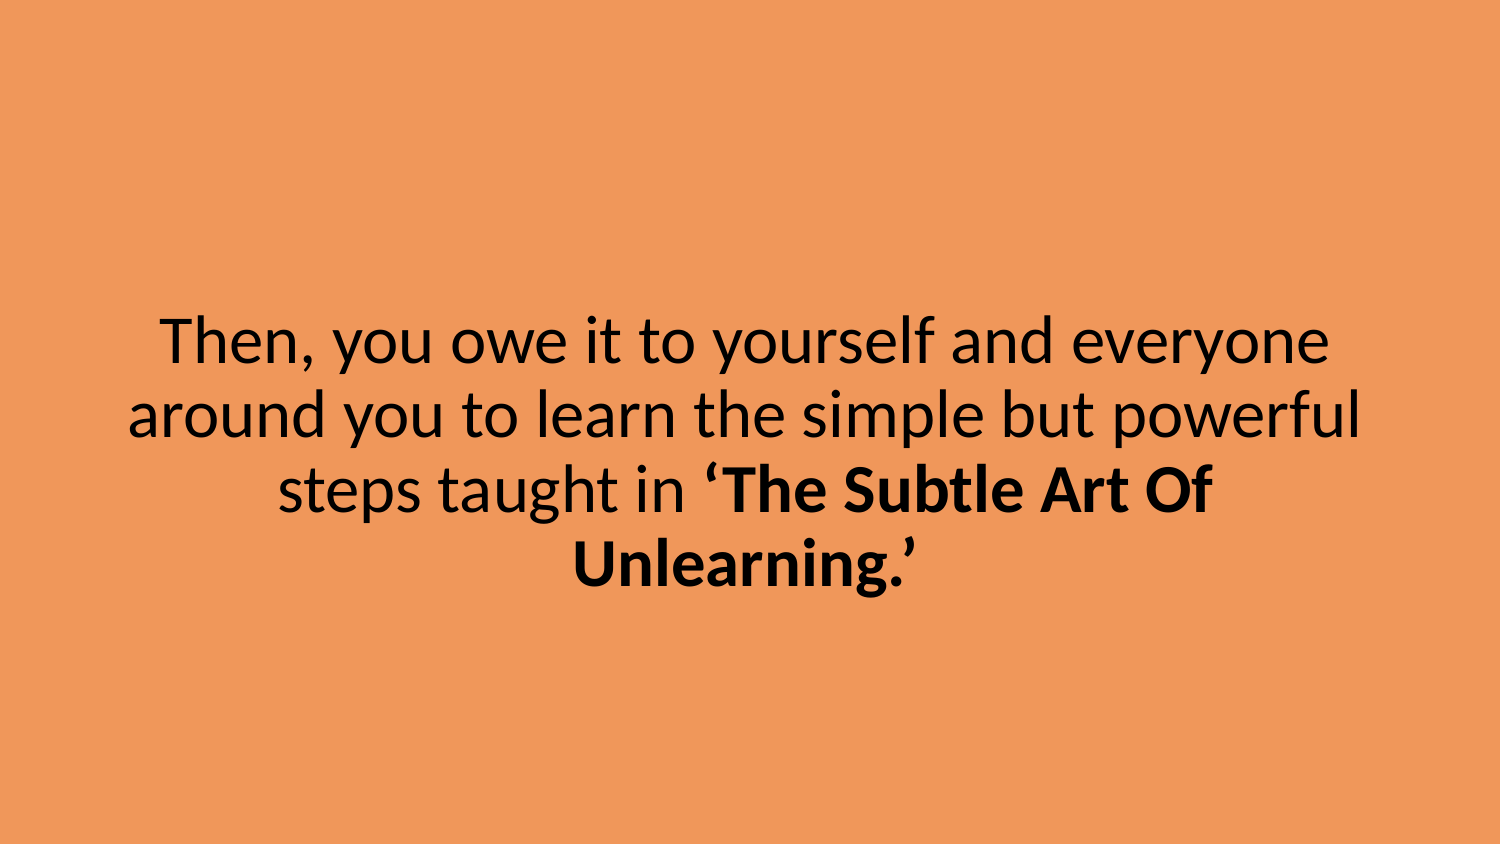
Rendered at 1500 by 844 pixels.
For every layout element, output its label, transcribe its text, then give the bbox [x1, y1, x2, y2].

list Then, you owe it to yourself and everyone around you to learn the simple but powerful steps taught in ‘The Subtle Art Of Unlearning.’ [94, 296, 1398, 439]
